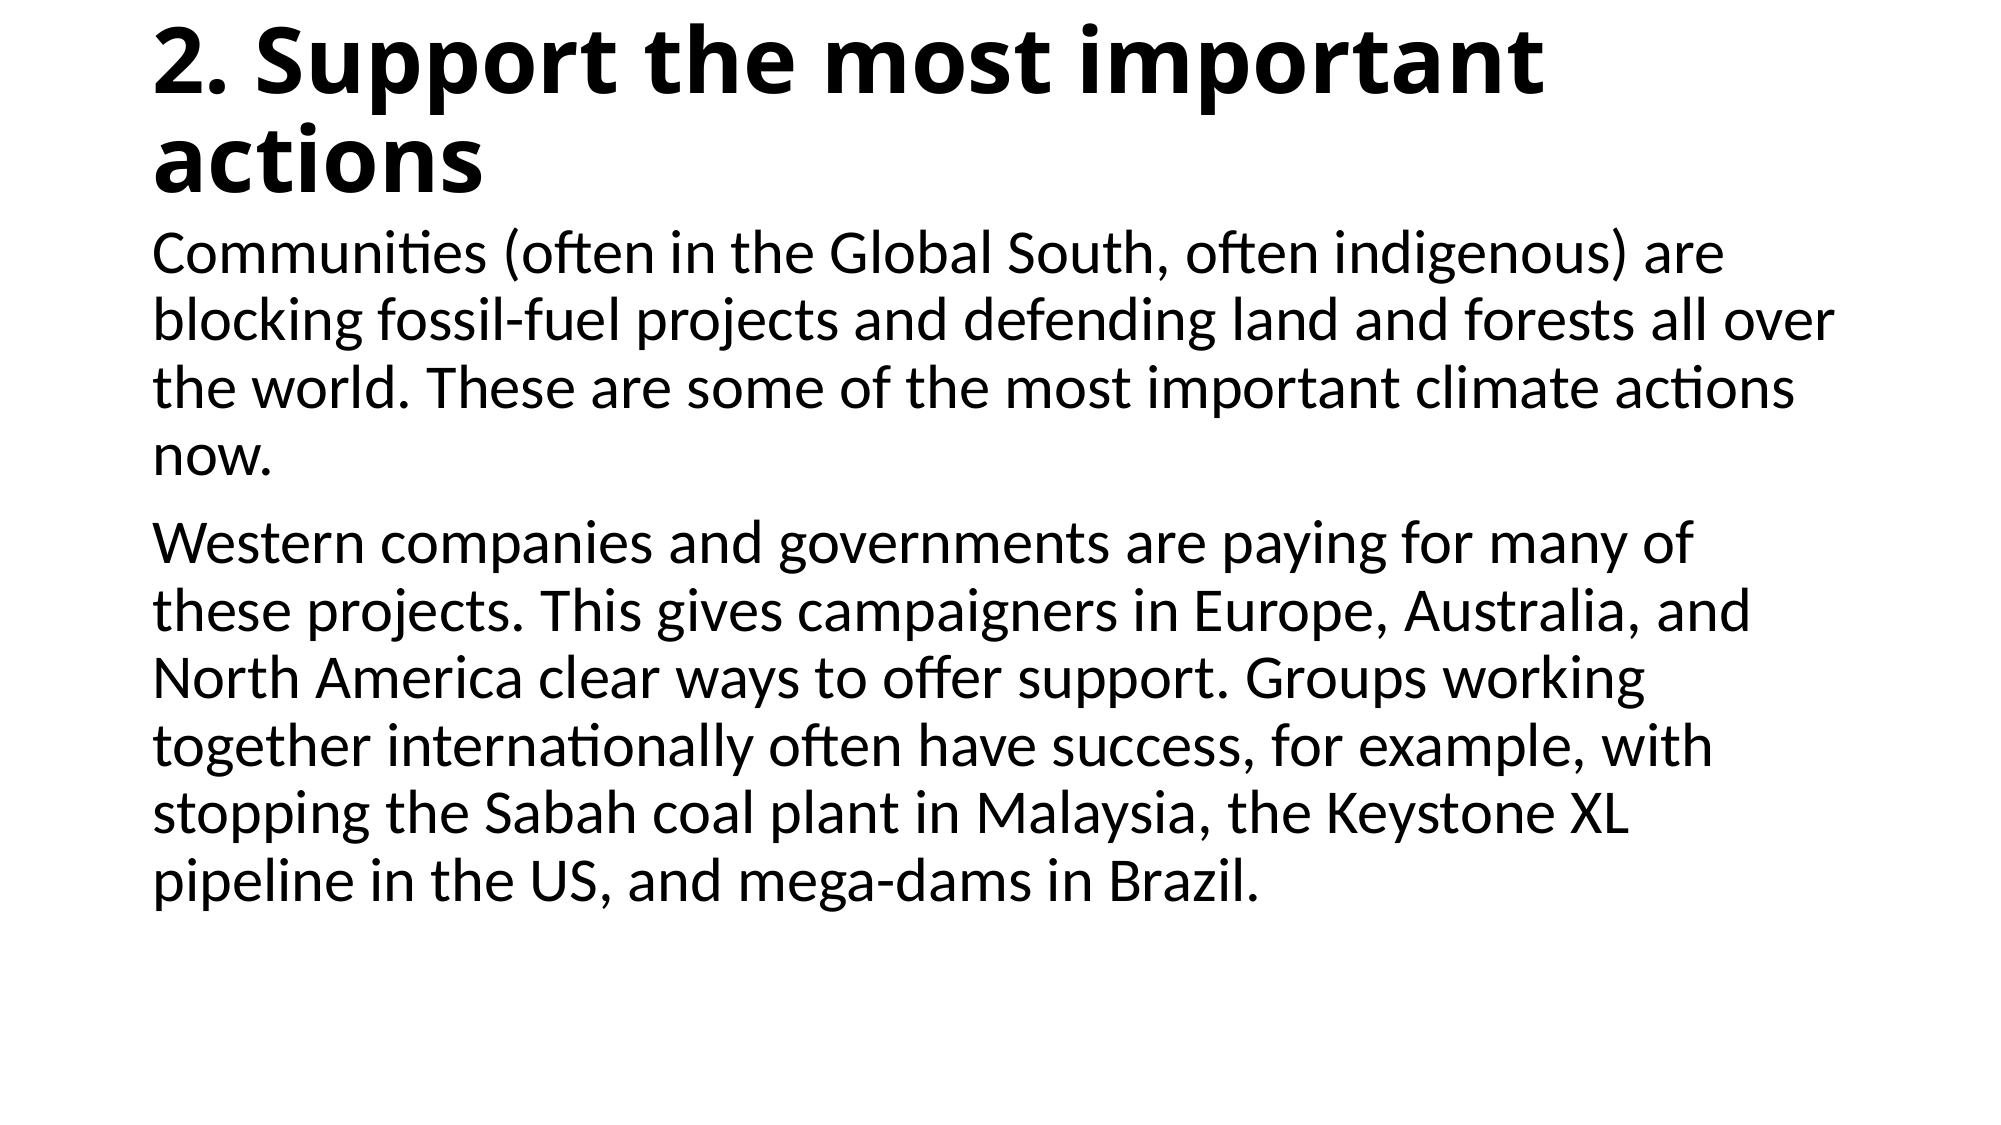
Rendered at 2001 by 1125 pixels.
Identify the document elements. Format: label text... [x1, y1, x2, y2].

title 2. Support the most important actions [137, 59, 1863, 211]
list Communities (often in the Global South, often indigenous) are blocking fossil-fuel projects and defending land and forests all over the world. These are some of the most important climate actions now. Western companies and governments are paying for many of these projects. This gives campaigners in Europe, Australia, and North America clear ways to offer support. Groups working together internationally often have success, for example, with stopping the Sabah coal plant in Malaysia, the Keystone XL pipeline in the US, and mega-dams in Brazil. [137, 211, 1863, 1014]
